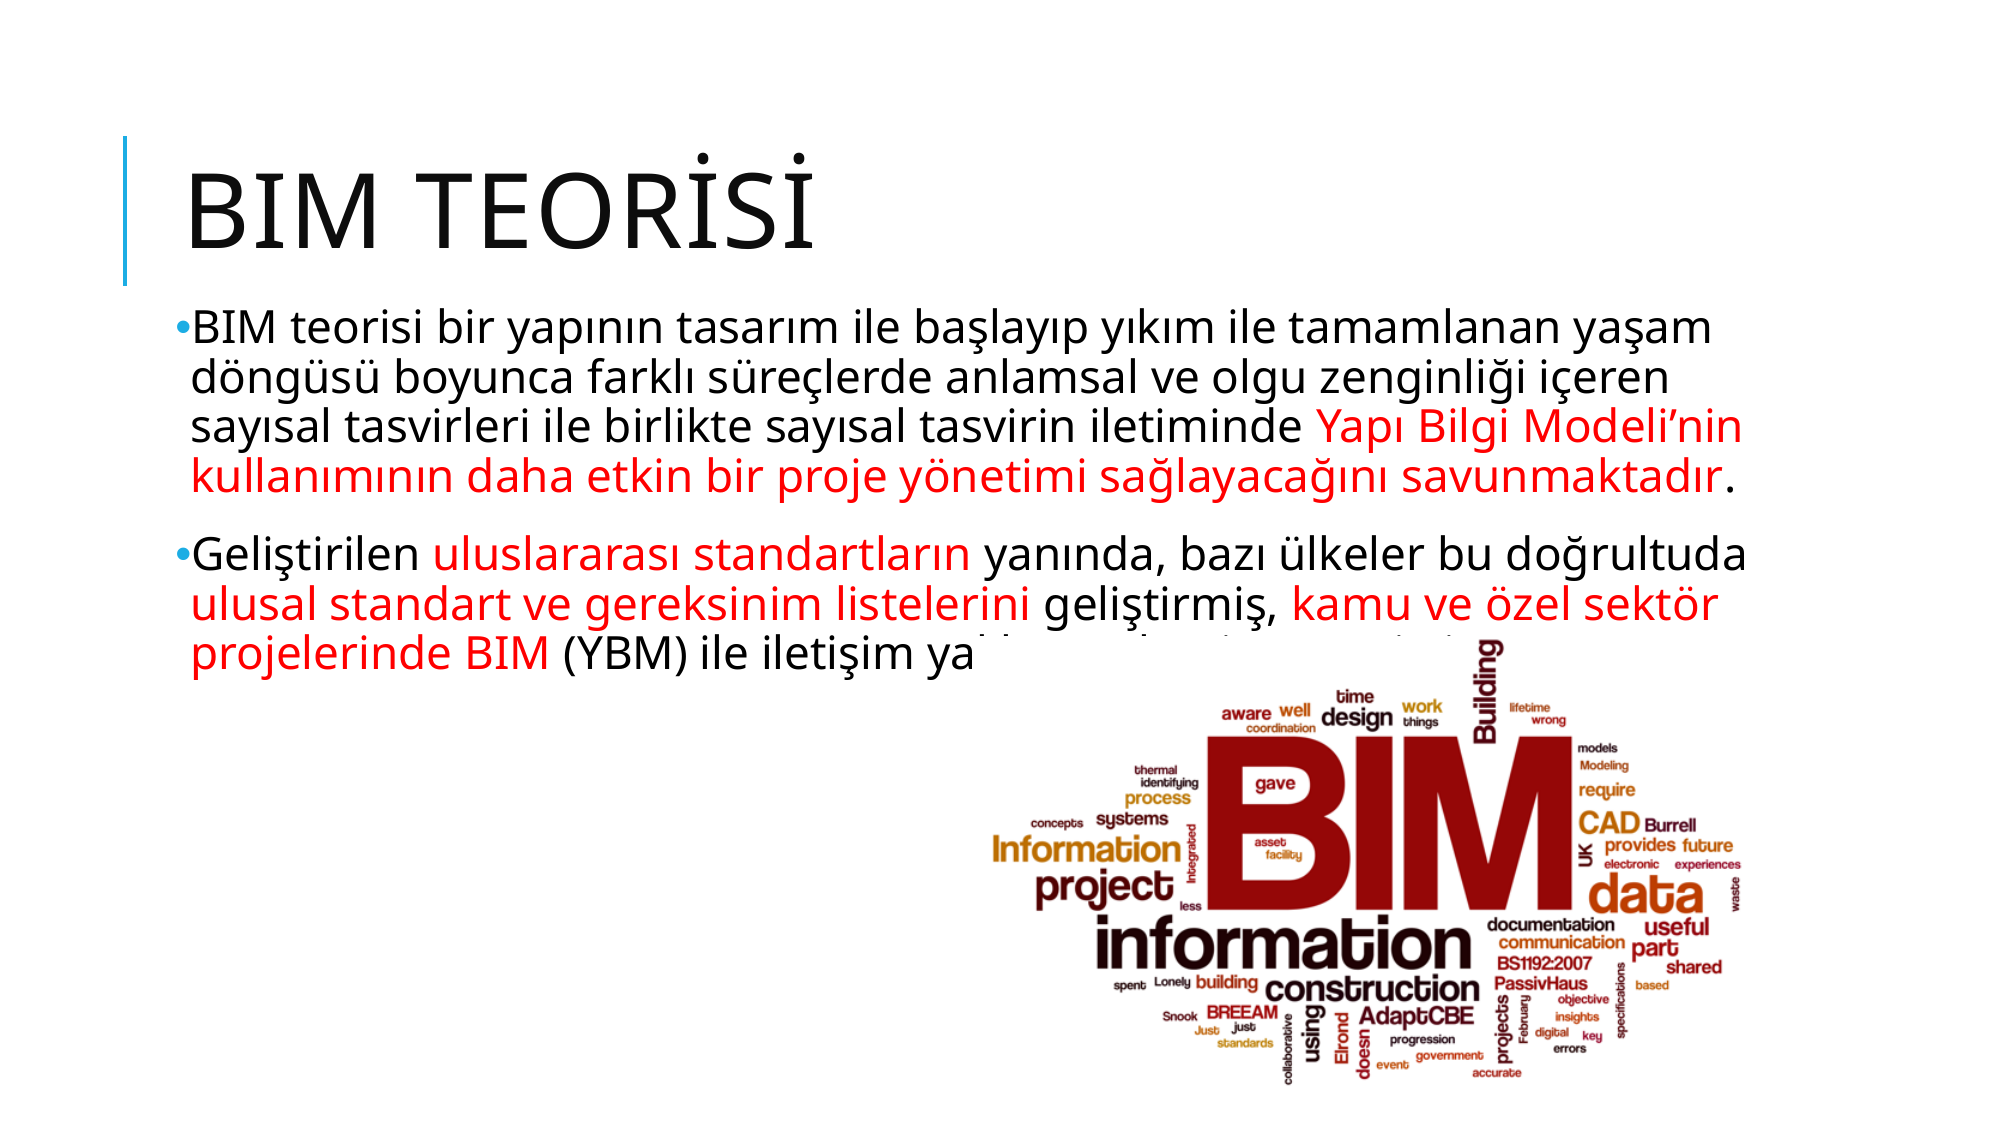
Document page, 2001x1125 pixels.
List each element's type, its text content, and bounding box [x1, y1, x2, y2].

title BIM TEORİSİ [168, 96, 1763, 296]
picture [972, 636, 1763, 1090]
list BIM teorisi bir yapının tasarım ile başlayıp yıkım ile tamamlanan yaşam döngüsü boyunca farklı süreçlerde anlamsal ve olgu zenginliği içeren sayısal tasvirleri ile birlikte sayısal tasvirin iletiminde Yapı Bilgi Modeli’nin kullanımının daha etkin bir proje yönetimi sağlayacağını savunmaktadır. Geliştirilen uluslararası standartların yanında, bazı ülkeler bu doğrultuda ulusal standart ve gereksinim listelerini geliştirmiş, kamu ve özel sektör projelerinde BIM (YBM) ile iletişim yaklaşımı benimsenmiştir. [168, 296, 1763, 700]
